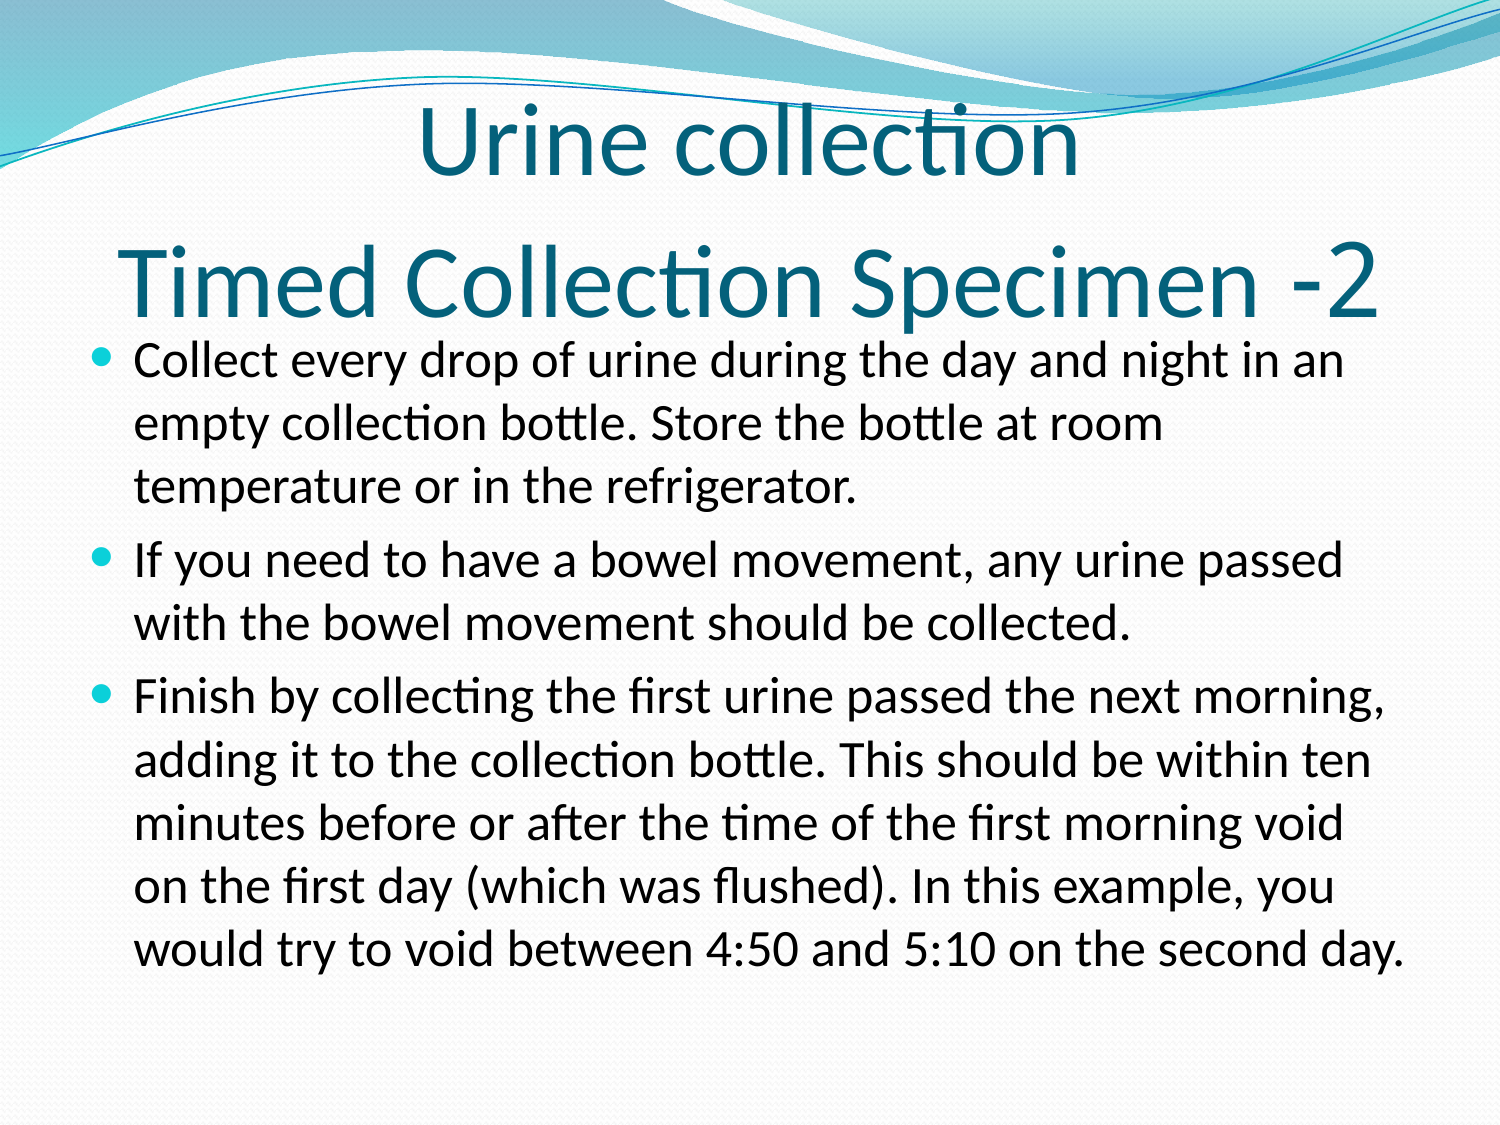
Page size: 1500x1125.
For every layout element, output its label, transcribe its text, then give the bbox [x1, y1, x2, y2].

title Urine collection [75, 8, 1425, 150]
list Collect every drop of urine during the day and night in an empty collection bottle. Store the bottle at room temperature or in the refrigerator. If you need to have a bowel movement, any urine passed with the bowel movement should be collected. Finish by collecting the first urine passed the next morning, adding it to the collection bottle. This should be within ten minutes before or after the time of the first morning void on the first day (which was flushed). In this example, you would try to void between 4:50 and 5:10 on the second day. [75, 339, 1425, 1038]
text_box 2- Timed Collection Specimen [74, 150, 1425, 339]
